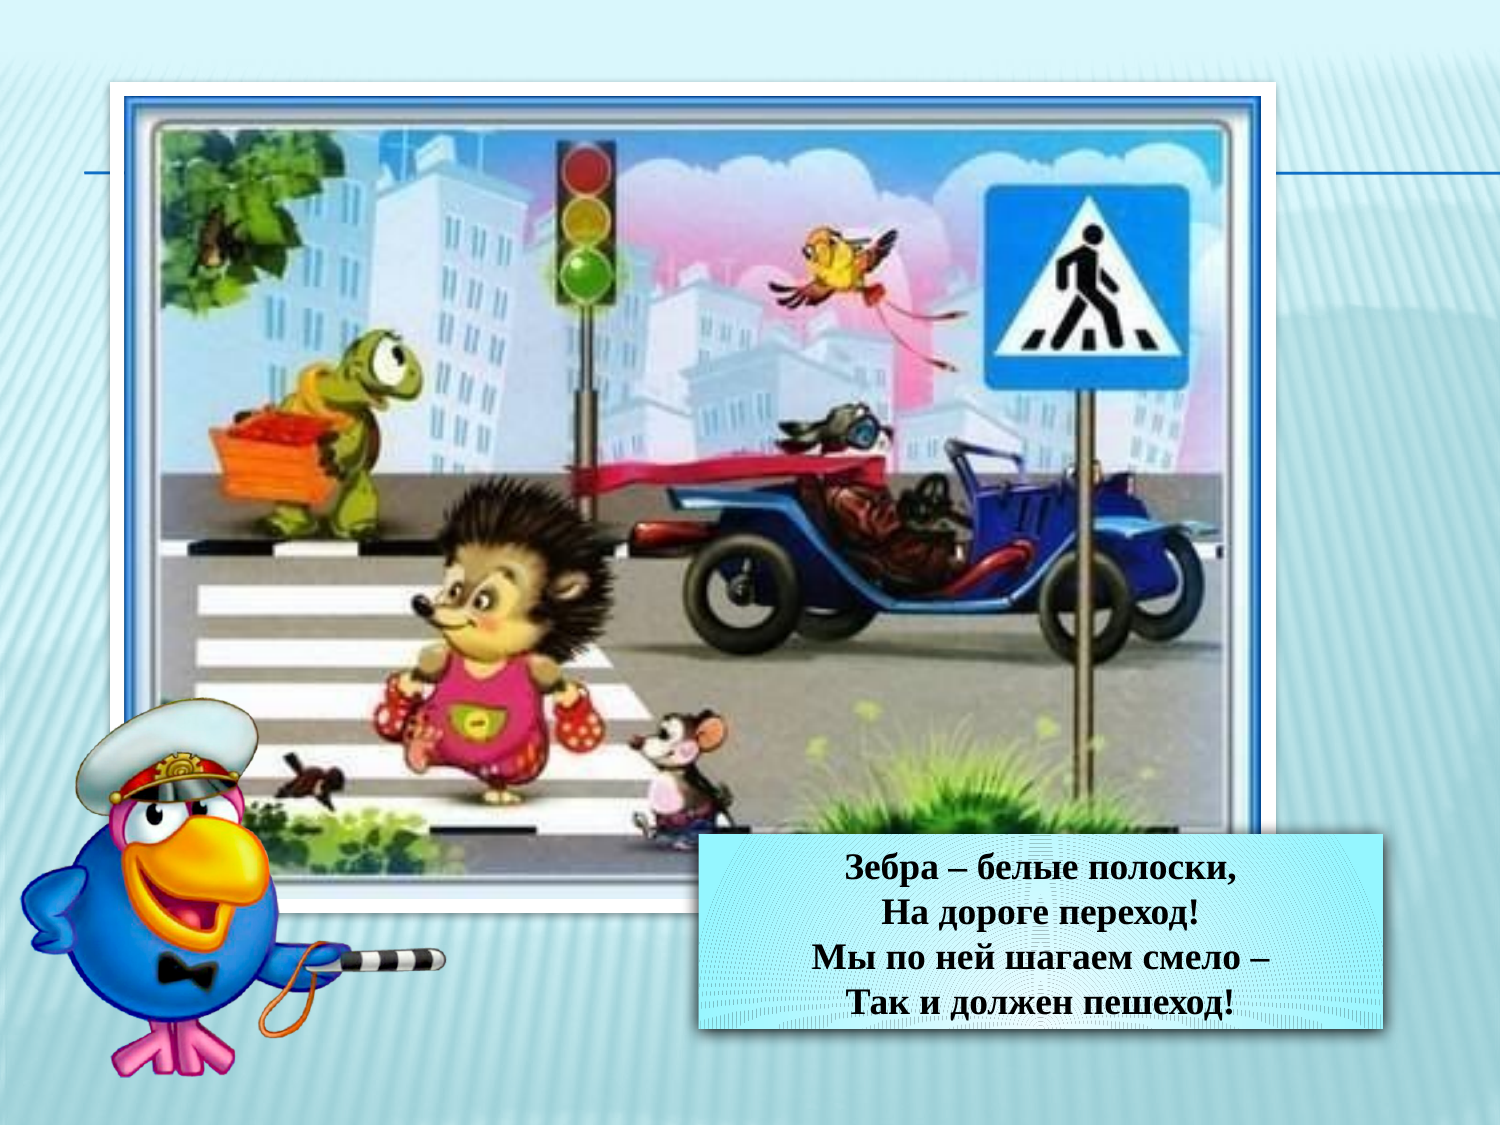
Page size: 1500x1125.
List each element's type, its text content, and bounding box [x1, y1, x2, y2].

text_box Зебра – белые полоски, На дороге переход! Мы по ней шагаем смело – Так и должен пешеход! [698, 834, 1384, 1030]
picture [11, 95, 1262, 1091]
